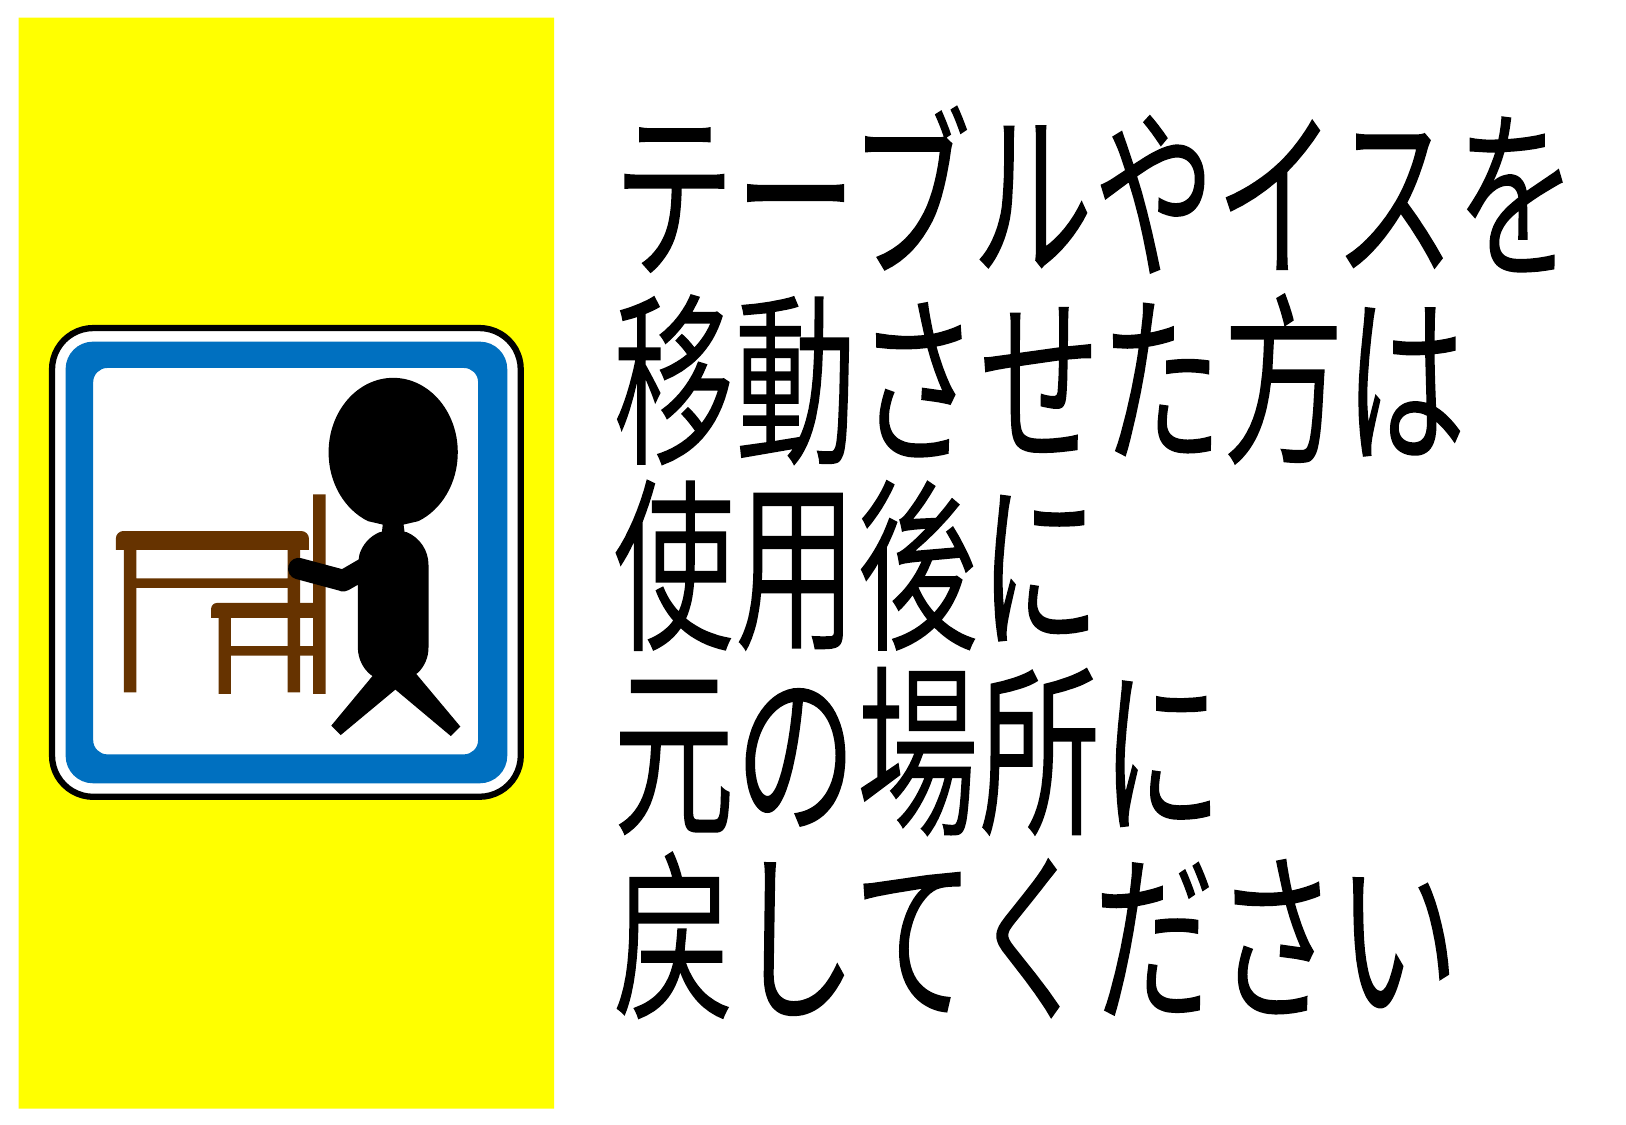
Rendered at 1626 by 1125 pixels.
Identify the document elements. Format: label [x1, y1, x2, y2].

text_box [16, 15, 556, 1111]
text_box [51, 327, 522, 798]
